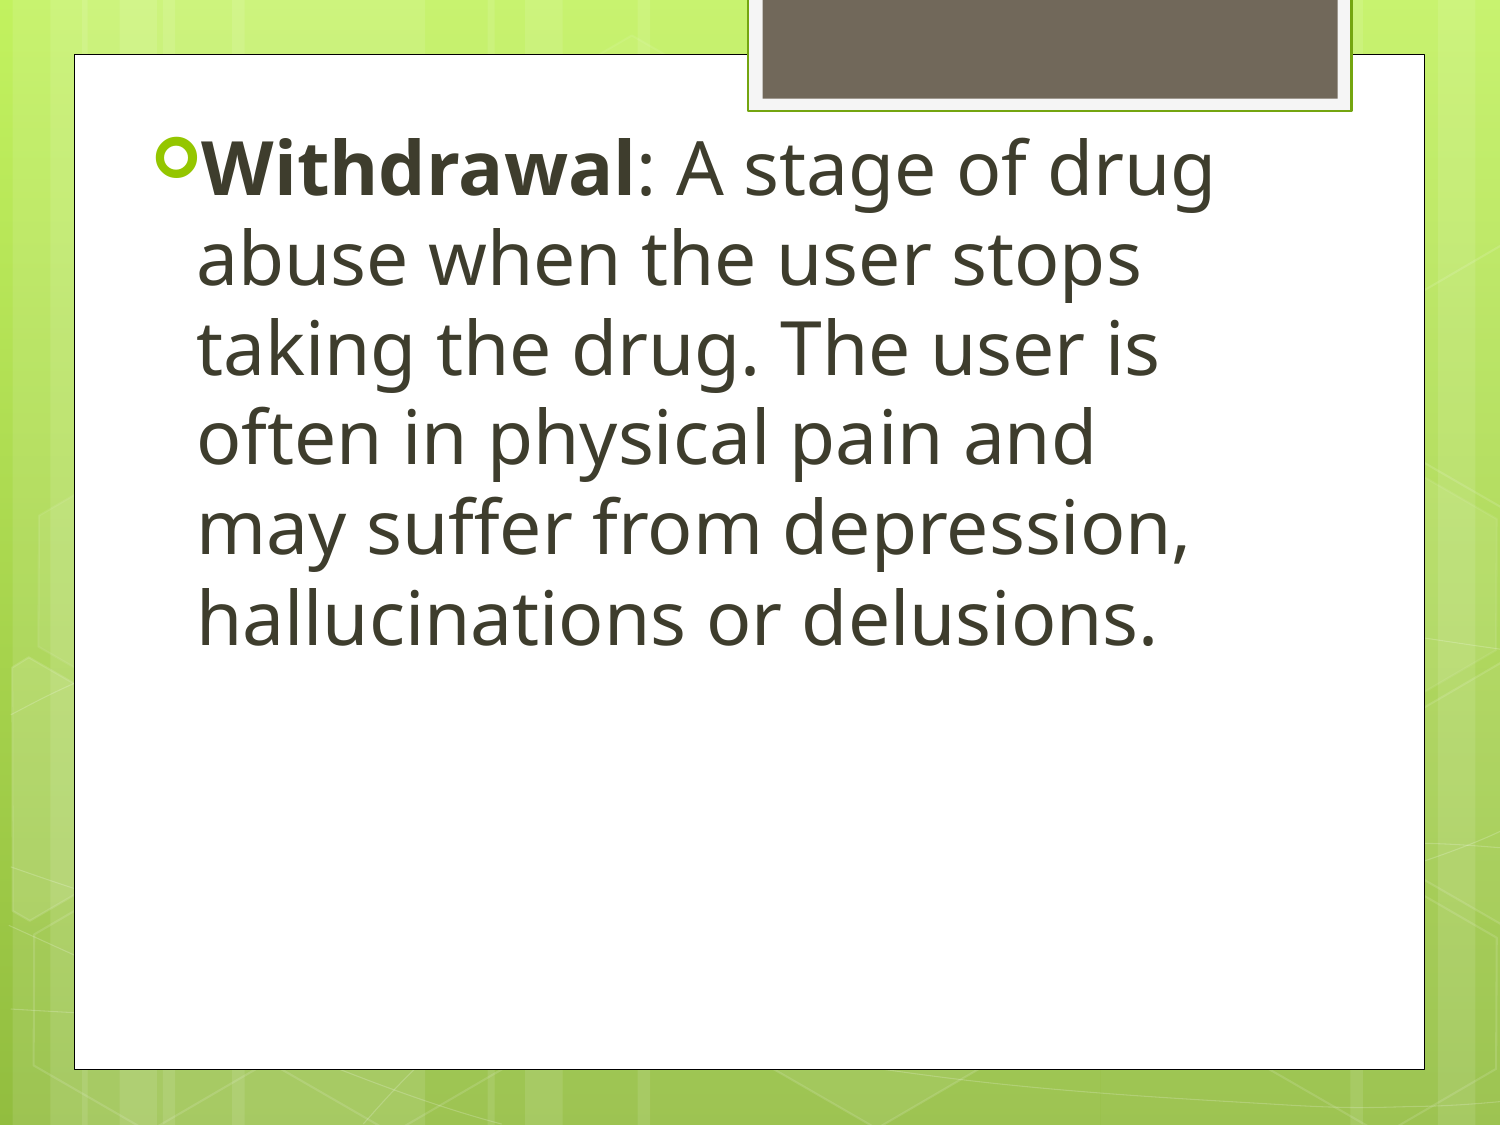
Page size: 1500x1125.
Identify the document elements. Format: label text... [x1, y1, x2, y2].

list Withdrawal: A stage of drug abuse when the user stops taking the drug. The user is often in physical pain and may suffer from depression, hallucinations or delusions. [125, 112, 1237, 689]
